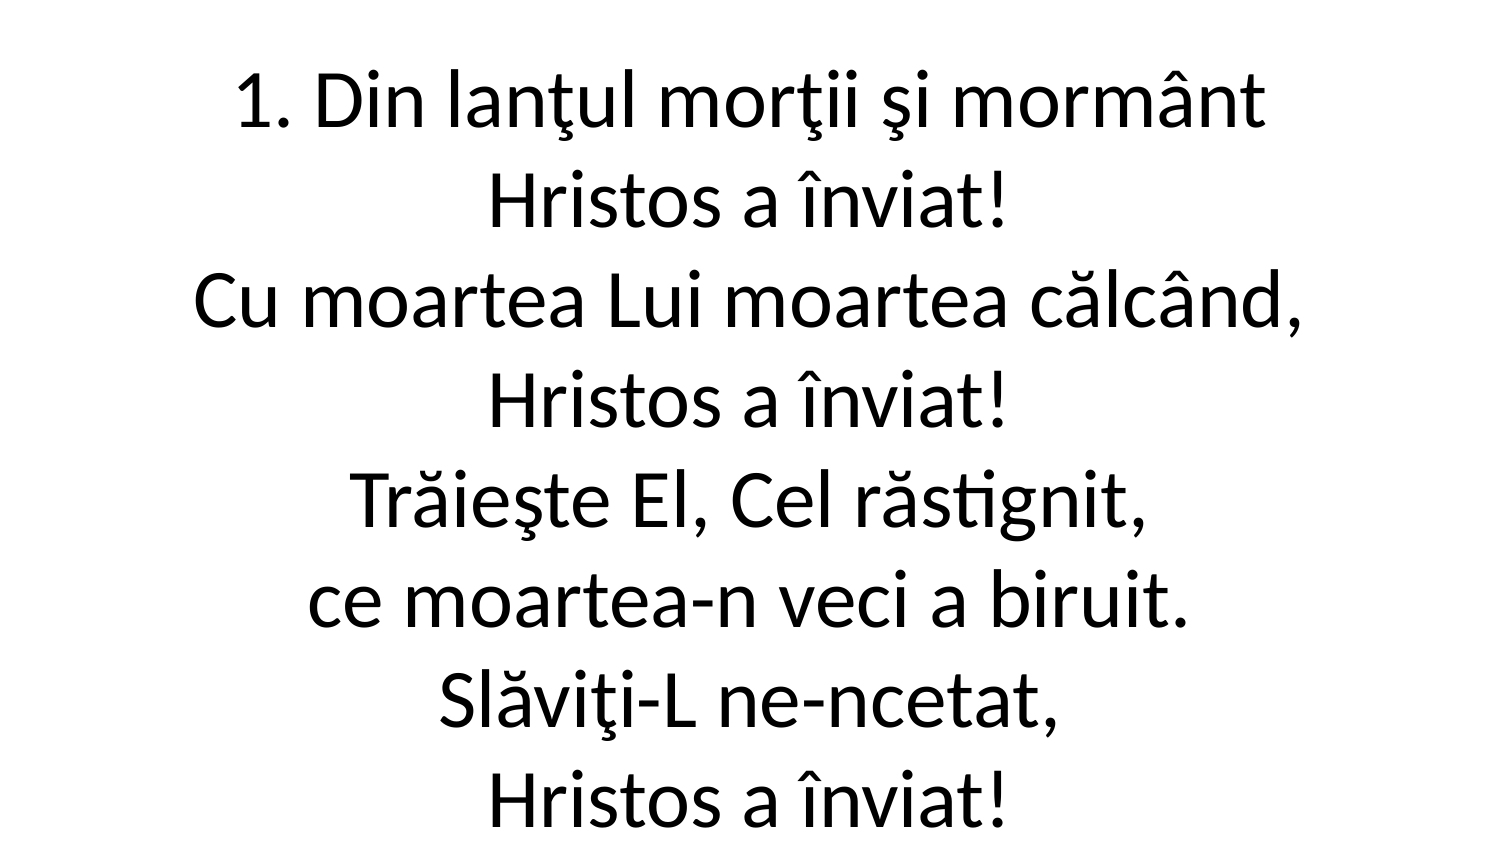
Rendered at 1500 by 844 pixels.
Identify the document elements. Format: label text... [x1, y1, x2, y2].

text_box 1. Din lanţul morţii şi mormânt Hristos a înviat! Cu moartea Lui moartea călcând, Hristos a înviat! Trăieşte El, Cel răstignit, ce moartea-n veci a biruit. Slăviţi-L ne-ncetat, Hristos a înviat! [178, 0, 1322, 844]
